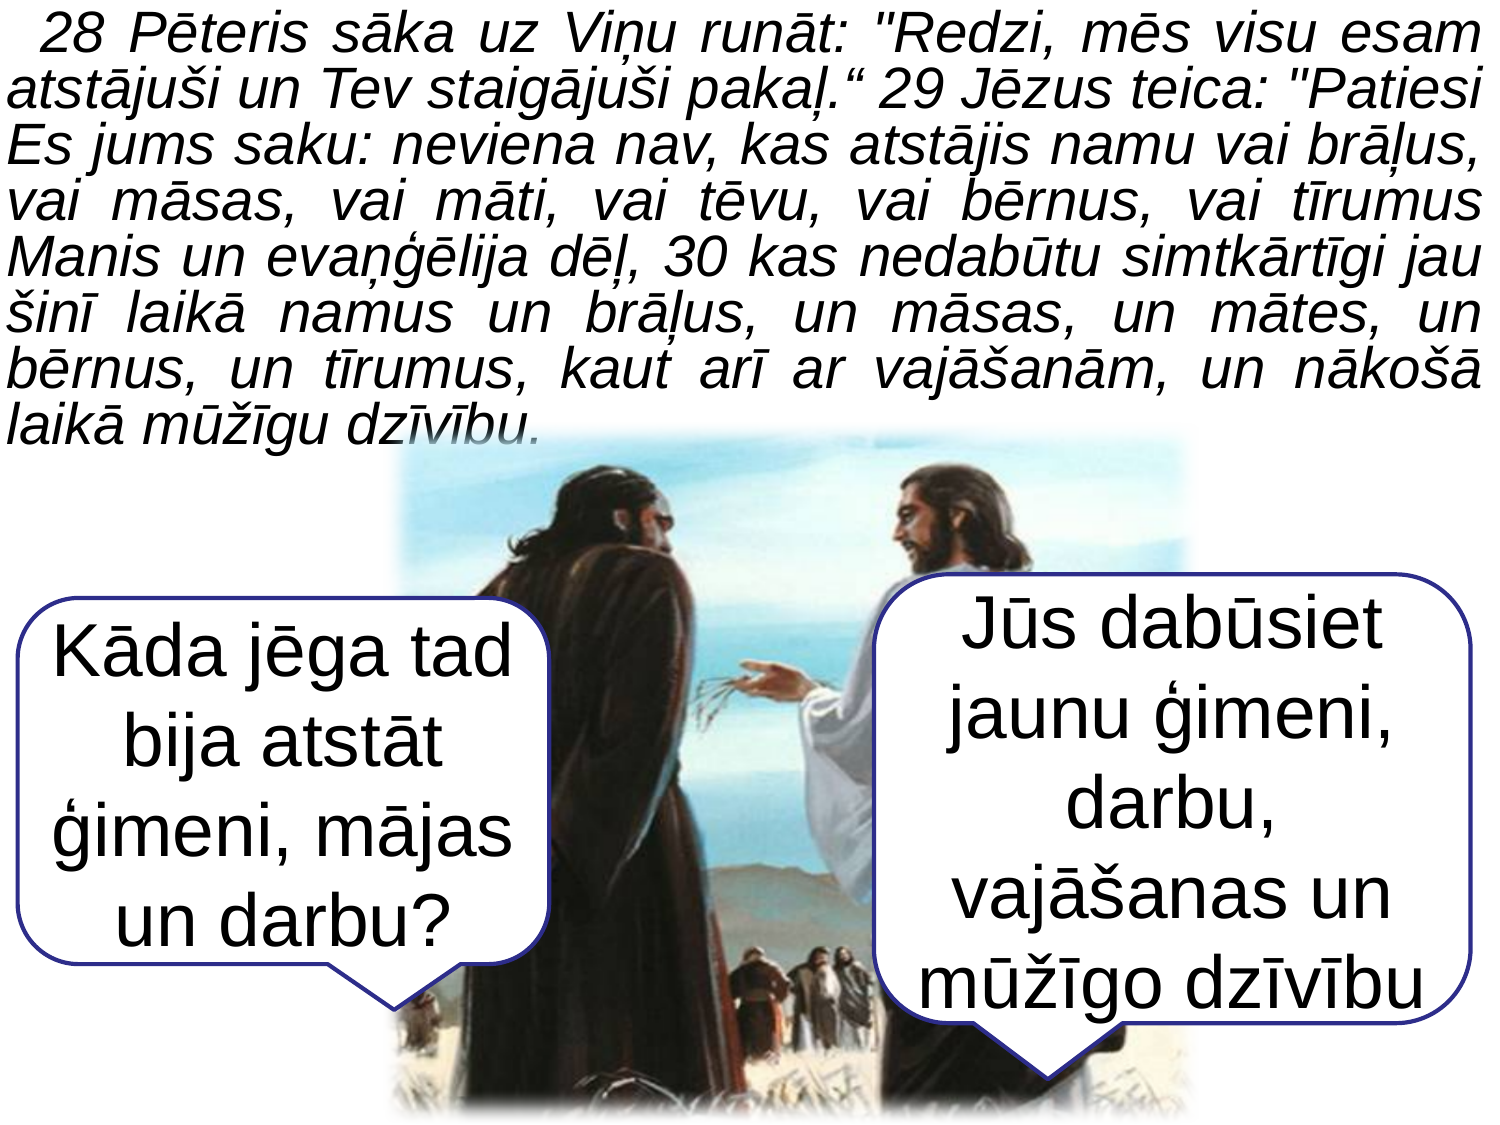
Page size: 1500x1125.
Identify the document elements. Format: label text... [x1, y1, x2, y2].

list 28 Pēteris sāka uz Viņu runāt: "Redzi, mēs visu esam atstājuši un Tev staigājuši pakaļ.“ 29 Jēzus teica: "Patiesi Es jums saku: neviena nav, kas atstājis namu vai brāļus, vai māsas, vai māti, vai tēvu, vai bērnus, vai tīrumus Manis un evaņģēlija dēļ, 30 kas nedabūtu simtkārtīgi jau šinī laikā namus un brāļus, un māsas, un mātes, un bērnus, un tīrumus, kaut arī ar vajāšanām, un nākošā laikā mūžīgu dzīvību. [0, 0, 1500, 198]
picture [383, 421, 1199, 1125]
text_box Kāda jēga tad bija atstāt ģimeni, mājas un darbu? [15, 595, 378, 1002]
text_box Jūs dabūsiet jaunu ģimeni, darbu, vajāšanas un mūžīgo dzīvību [1203, 572, 1473, 1026]
